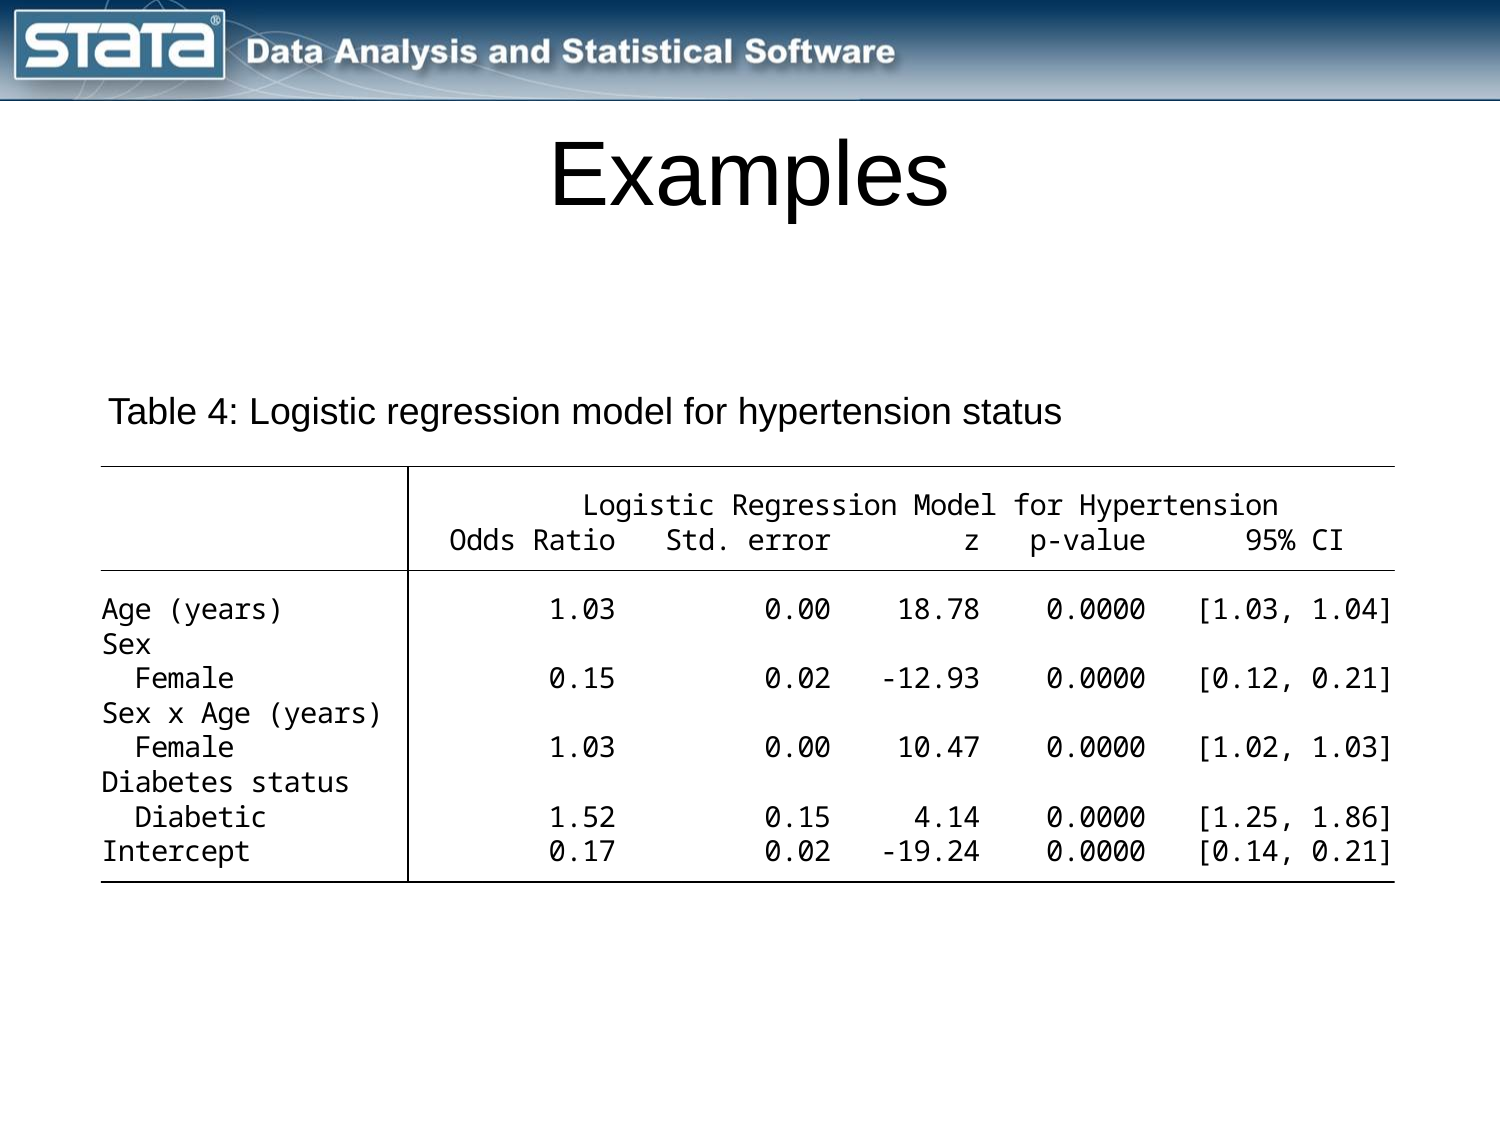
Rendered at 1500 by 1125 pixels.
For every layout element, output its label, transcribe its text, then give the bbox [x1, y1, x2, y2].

picture [87, 449, 1435, 901]
title Examples [0, 108, 1500, 238]
picture [0, 0, 1500, 102]
text_box Table 4: Logistic regression model for hypertension status [93, 379, 1078, 440]
